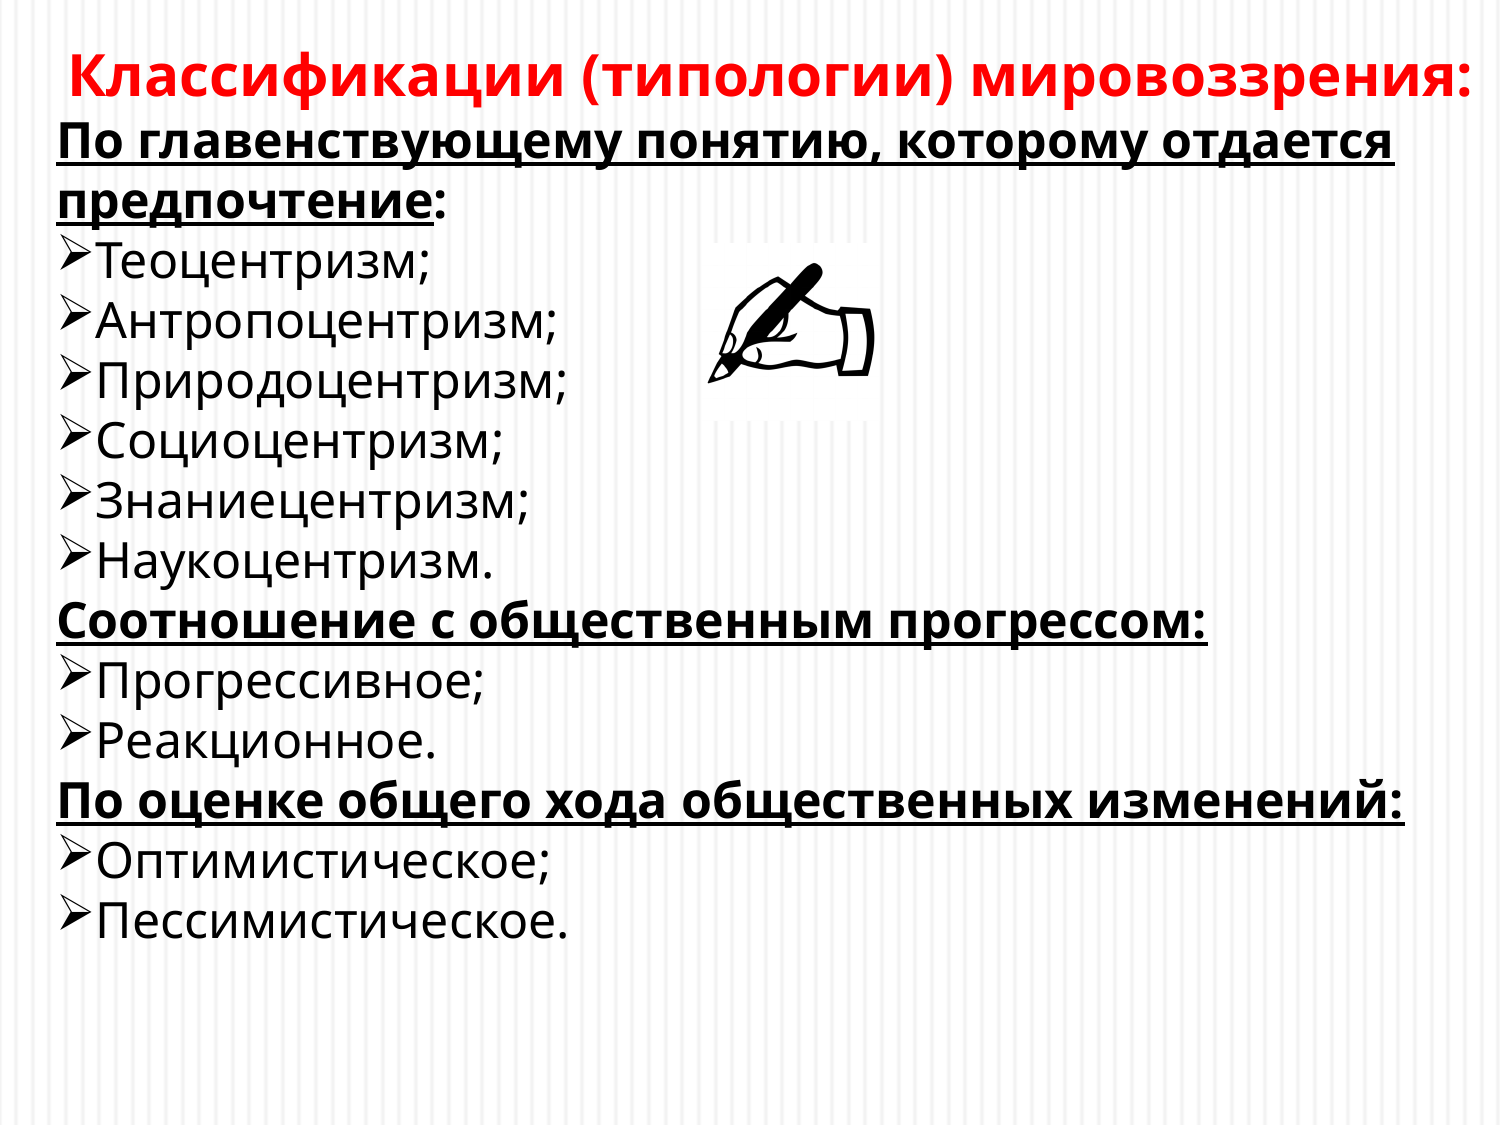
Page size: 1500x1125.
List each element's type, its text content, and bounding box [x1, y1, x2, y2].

picture [702, 243, 881, 421]
text_box Классификации (типологии) мировоззрения: По главенствующему понятию, которому отдается предпочтение: Теоцентризм; Антропоцентризм; Природоцентризм; Социоцентризм; Знаниецентризм; Наукоцентризм. Соотношение с общественным прогрессом: Прогрессивное; Реакционное. По оценке общего хода общественных изменений: Оптимистическое; Пессимистическое. [41, 30, 1500, 956]
